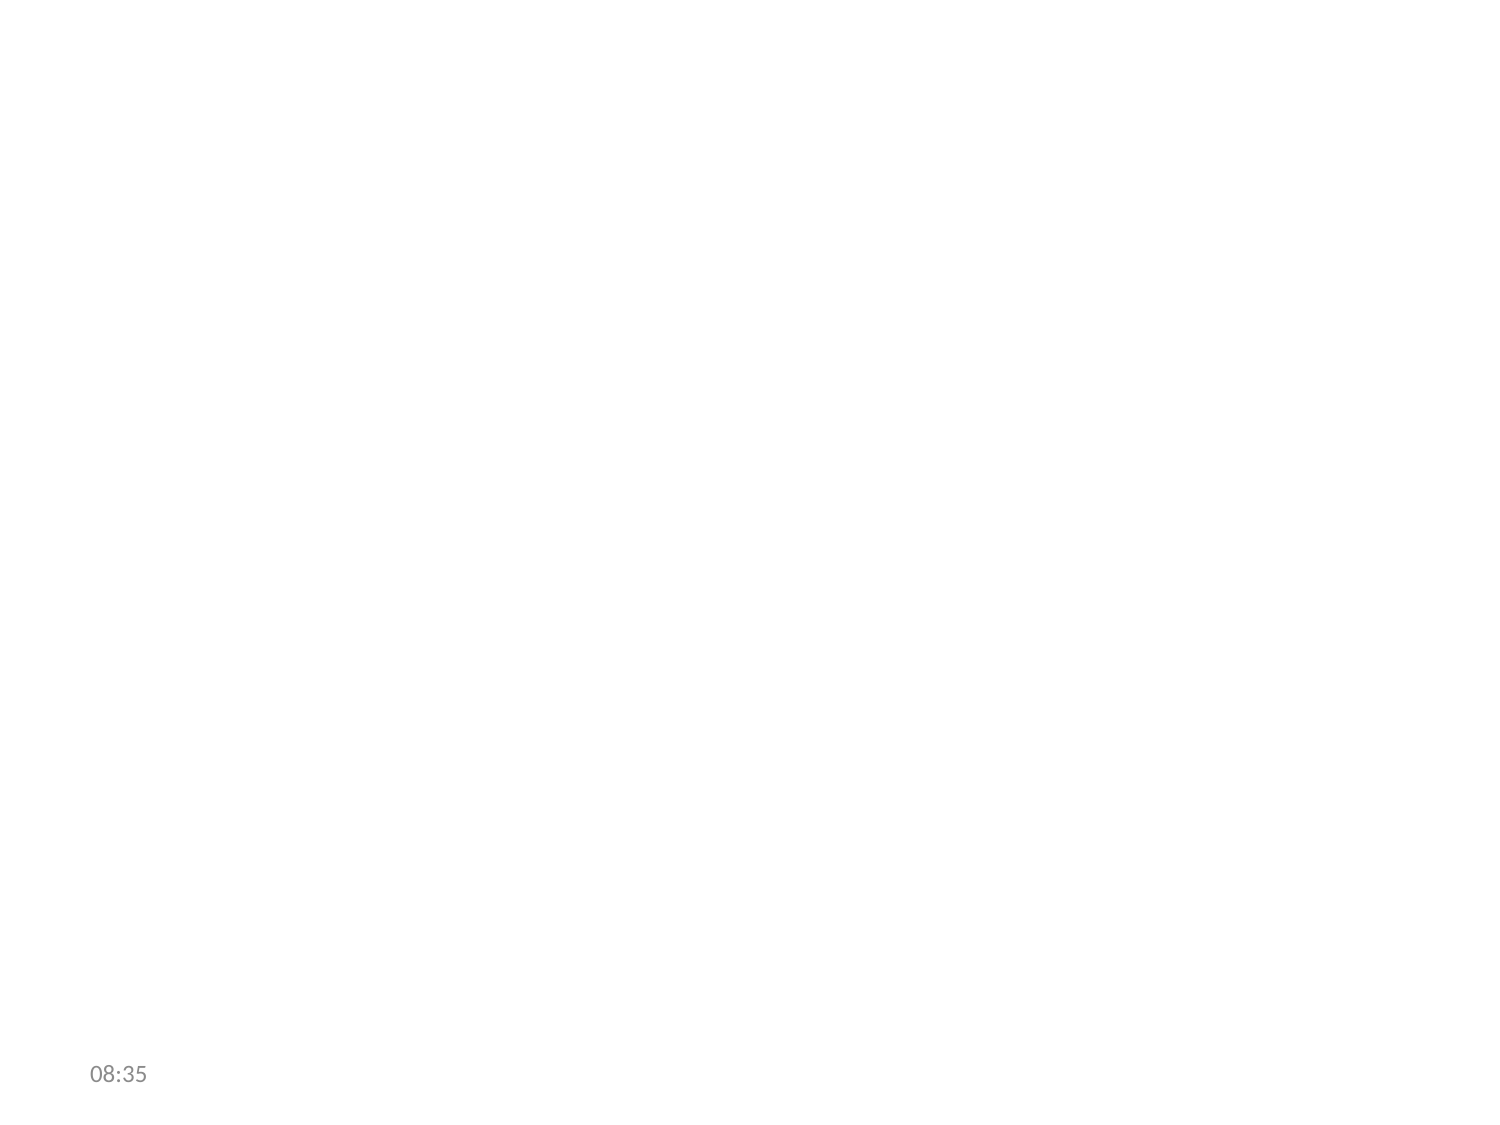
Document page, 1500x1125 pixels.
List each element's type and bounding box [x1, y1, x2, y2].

slide_number [75, 1042, 425, 1103]
